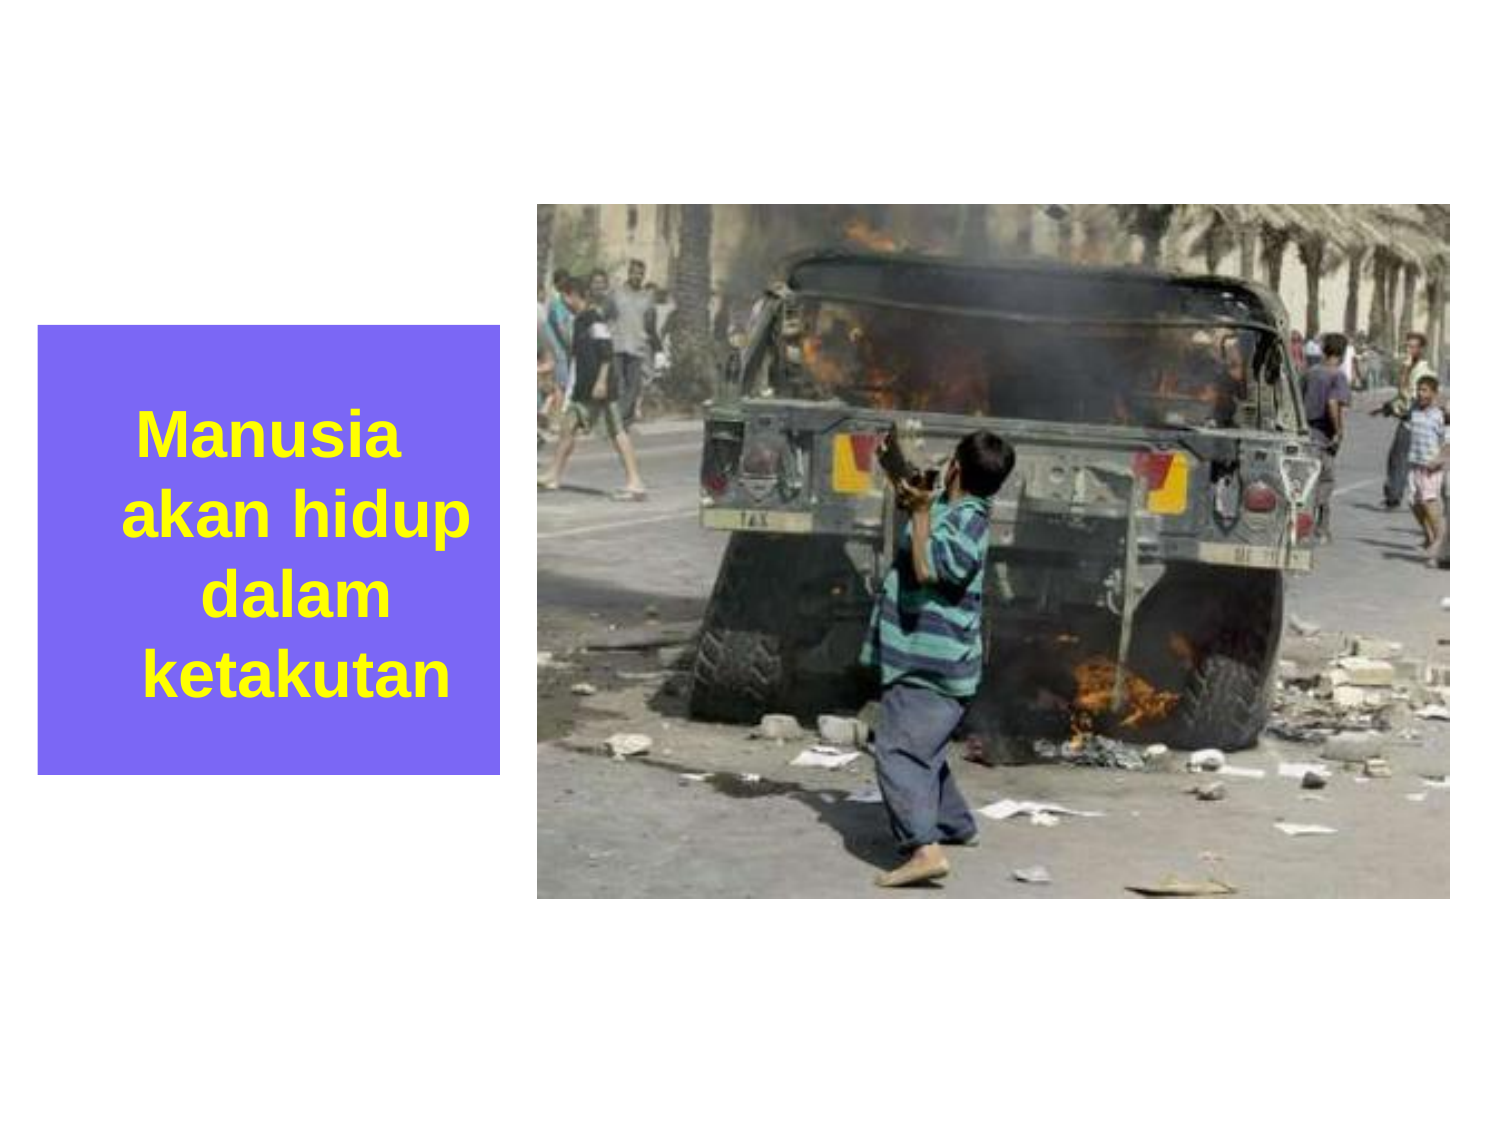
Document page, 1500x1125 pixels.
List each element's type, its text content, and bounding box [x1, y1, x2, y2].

picture [537, 204, 1451, 899]
list Manusia akan hidup dalam ketakutan [37, 324, 500, 775]
